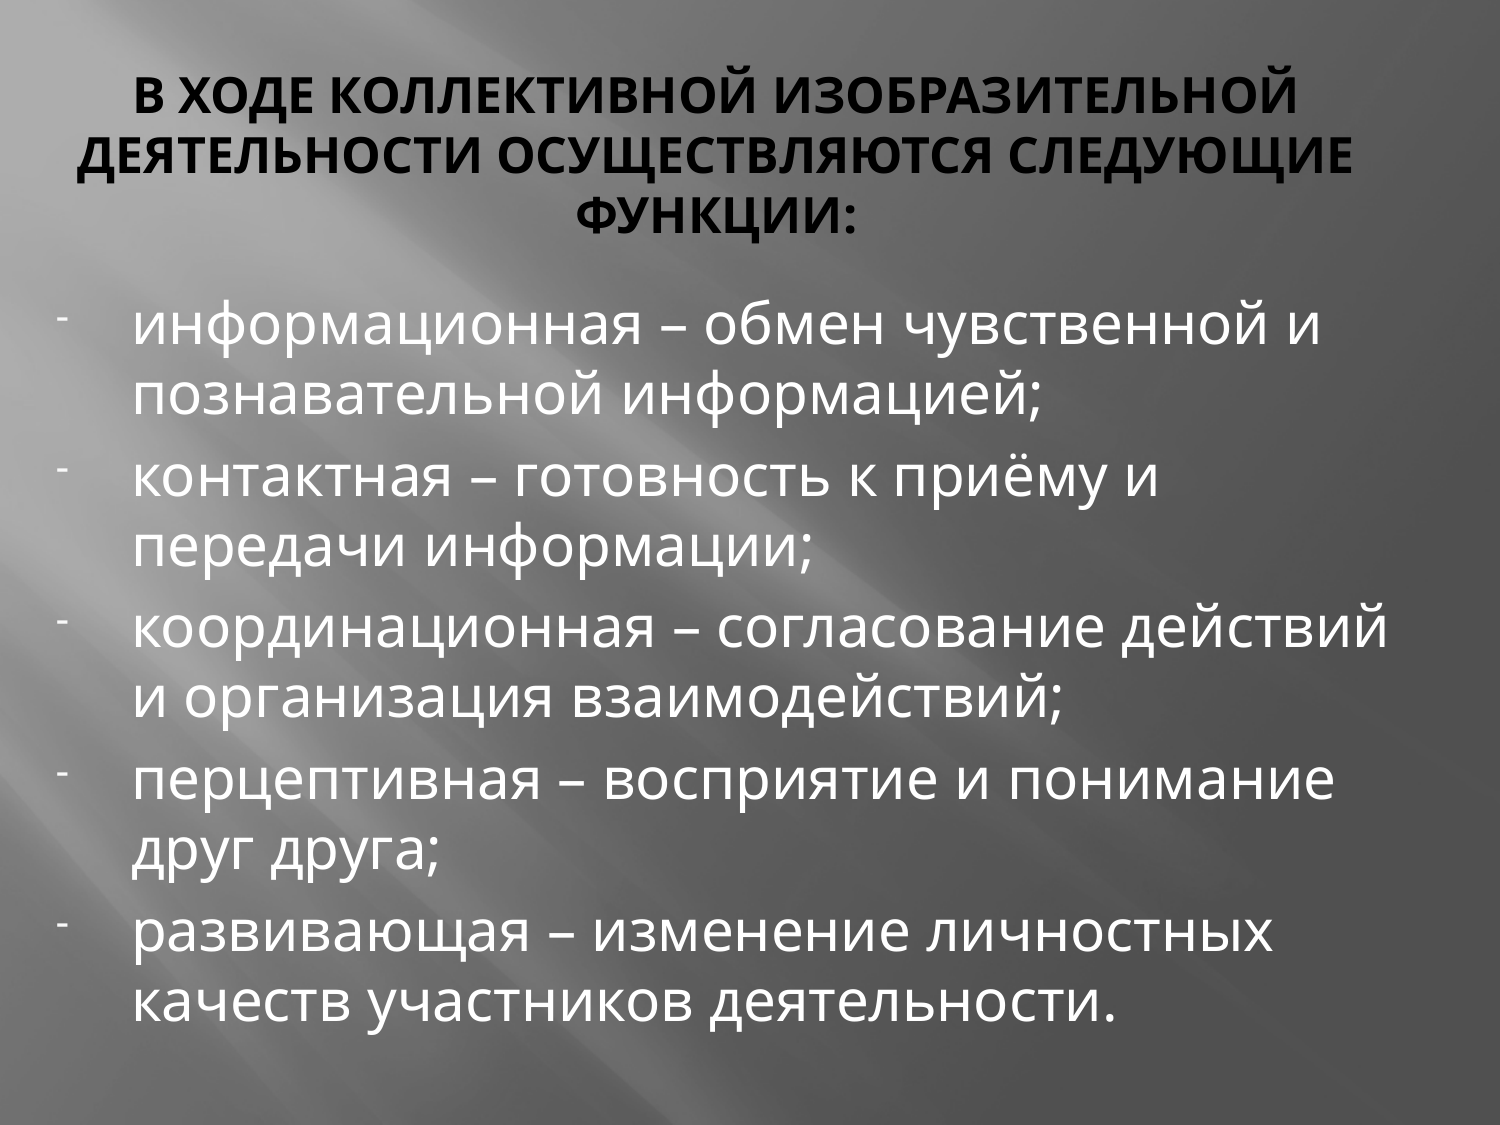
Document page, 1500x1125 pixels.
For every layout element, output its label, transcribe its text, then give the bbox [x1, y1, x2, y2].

title В ходе коллективной изобразительной деятельности осуществляются следующие функции: [41, 54, 1392, 244]
subtitle информационная – обмен чувственной и познавательной информацией; контактная – готовность к приёму и передачи информации; координационная – согласование действий и организация взаимодействий; перцептивная – восприятие и понимание друг друга; развивающая – изменение личностных качеств участников деятельности. [41, 278, 1447, 976]
